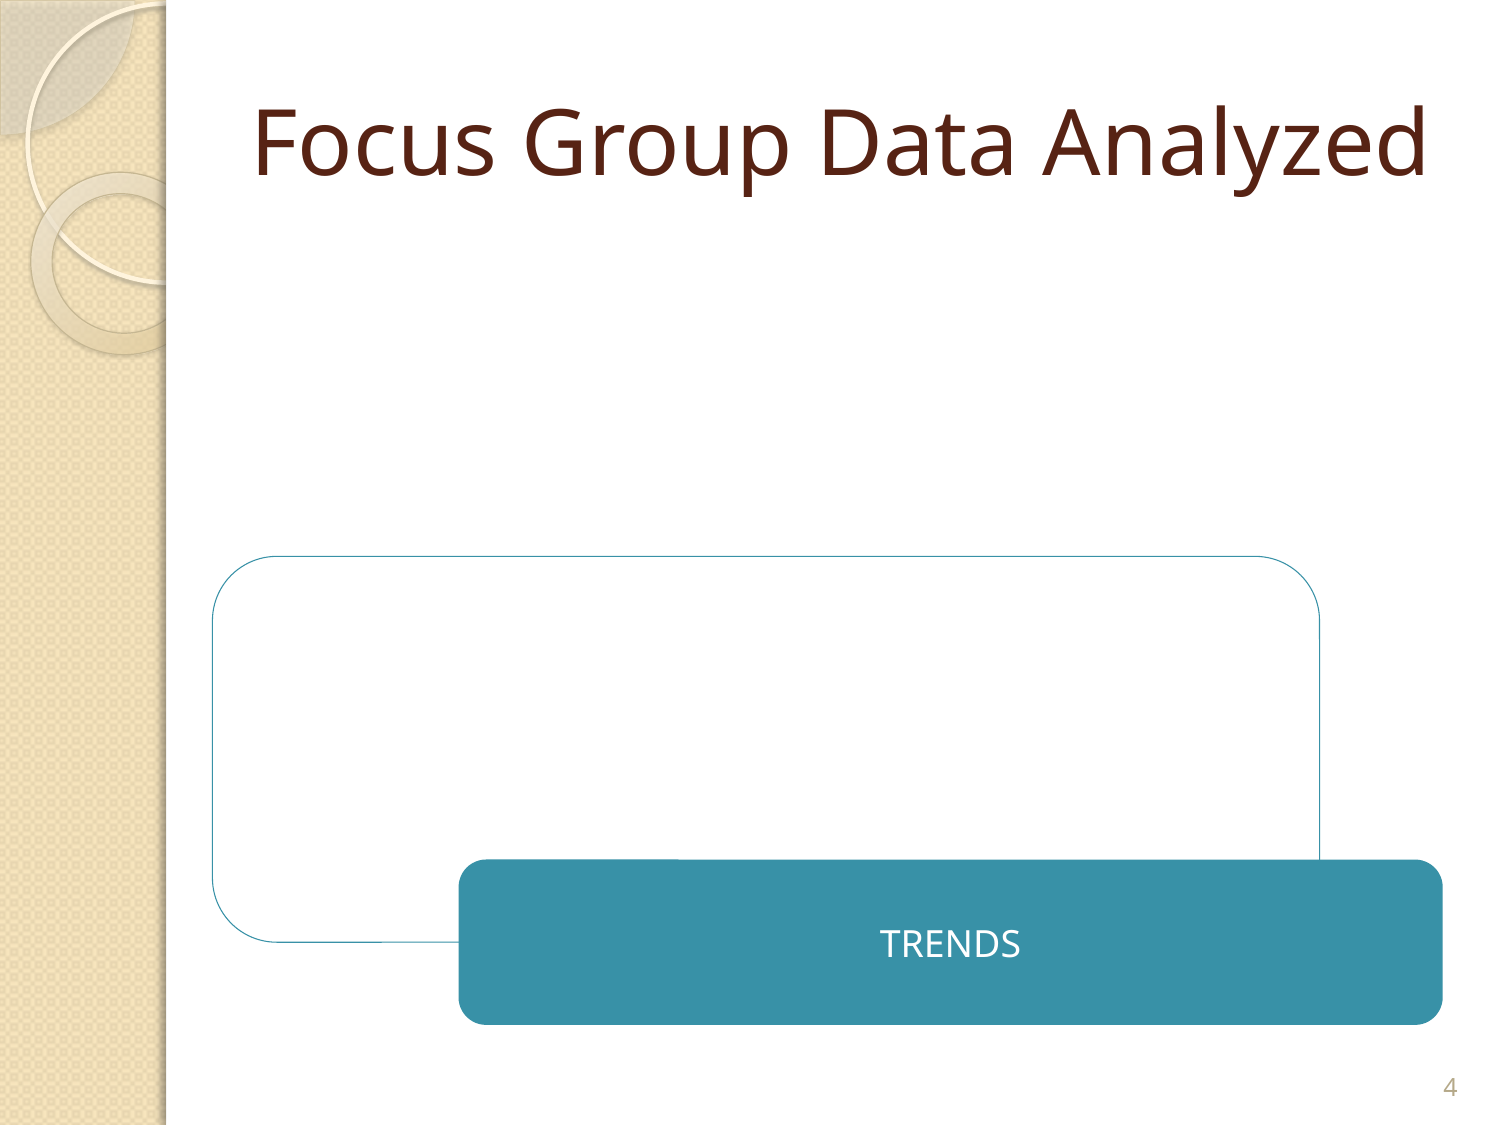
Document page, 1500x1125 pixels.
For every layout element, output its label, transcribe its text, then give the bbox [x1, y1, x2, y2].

title Focus Group Data Analyzed [235, 45, 1466, 233]
slide_number 4 [1413, 1034, 1488, 1113]
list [212, 237, 1443, 1025]
